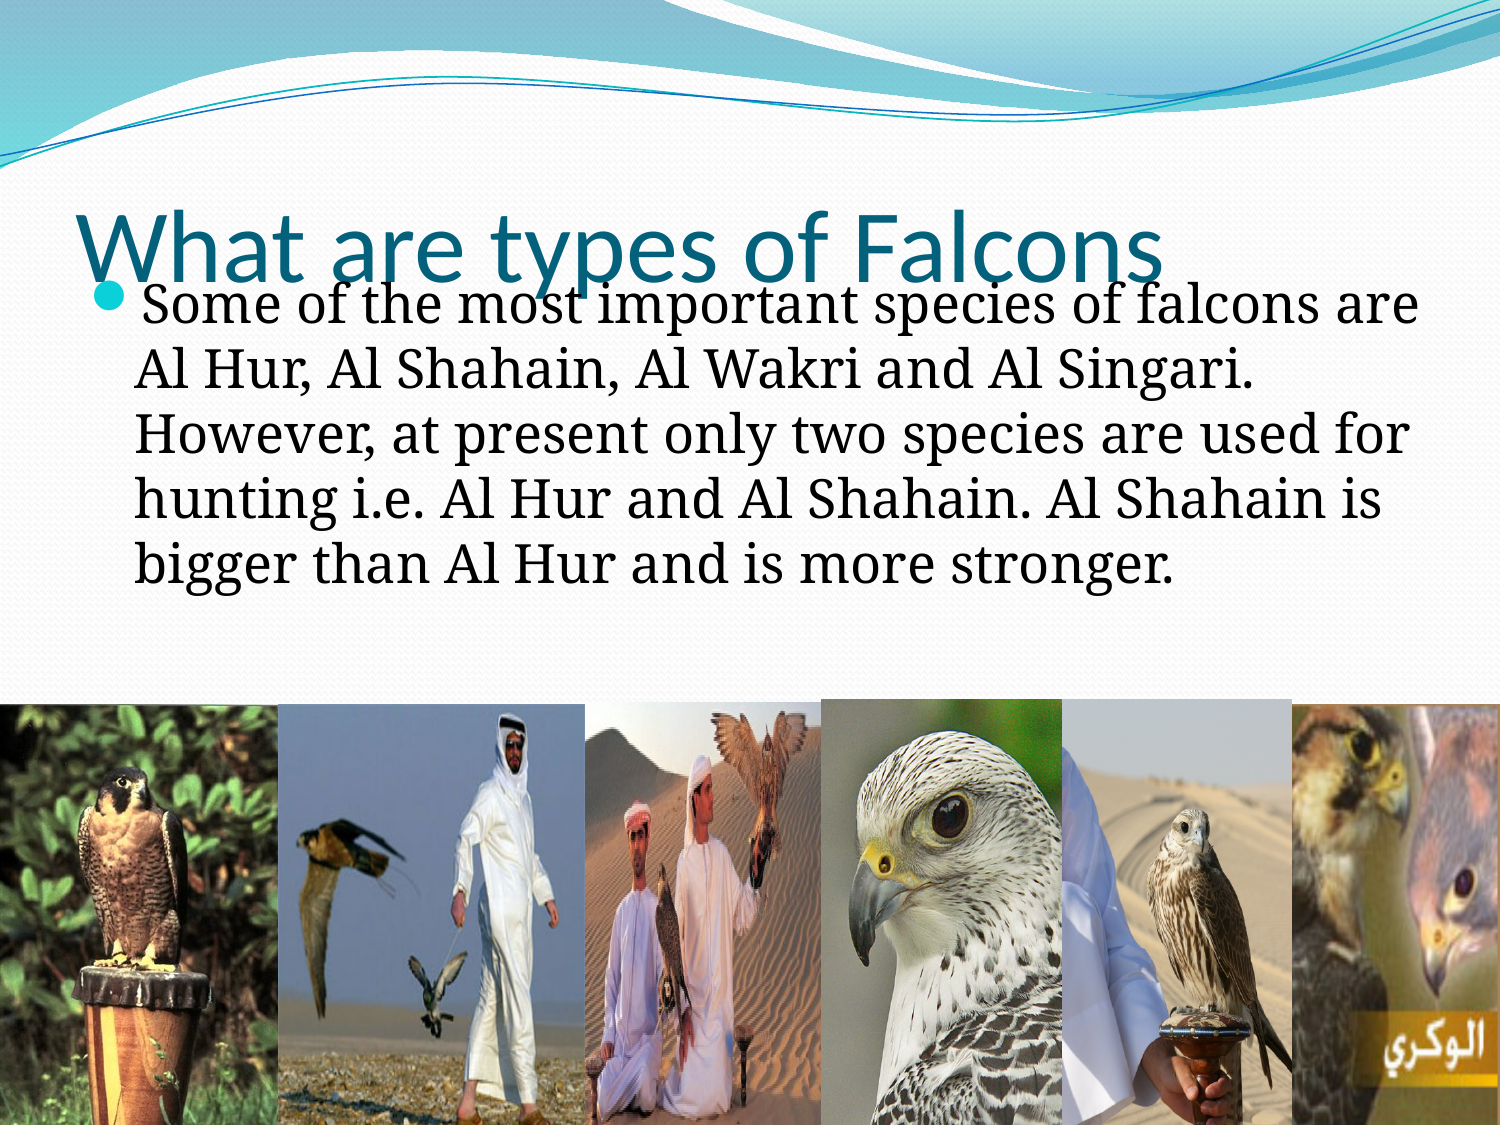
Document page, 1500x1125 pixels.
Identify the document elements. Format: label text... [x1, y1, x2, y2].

picture [0, 699, 1292, 1125]
picture [1294, 704, 1500, 1125]
title What are types of Falcons [75, 115, 1425, 262]
list Some of the most important species of falcons are Al Hur, Al Shahain, Al Wakri and Al Singari. However, at present only two species are used for hunting i.e. Al Hur and Al Shahain. Al Shahain is bigger than Al Hur and is more stronger. [75, 262, 1438, 703]
